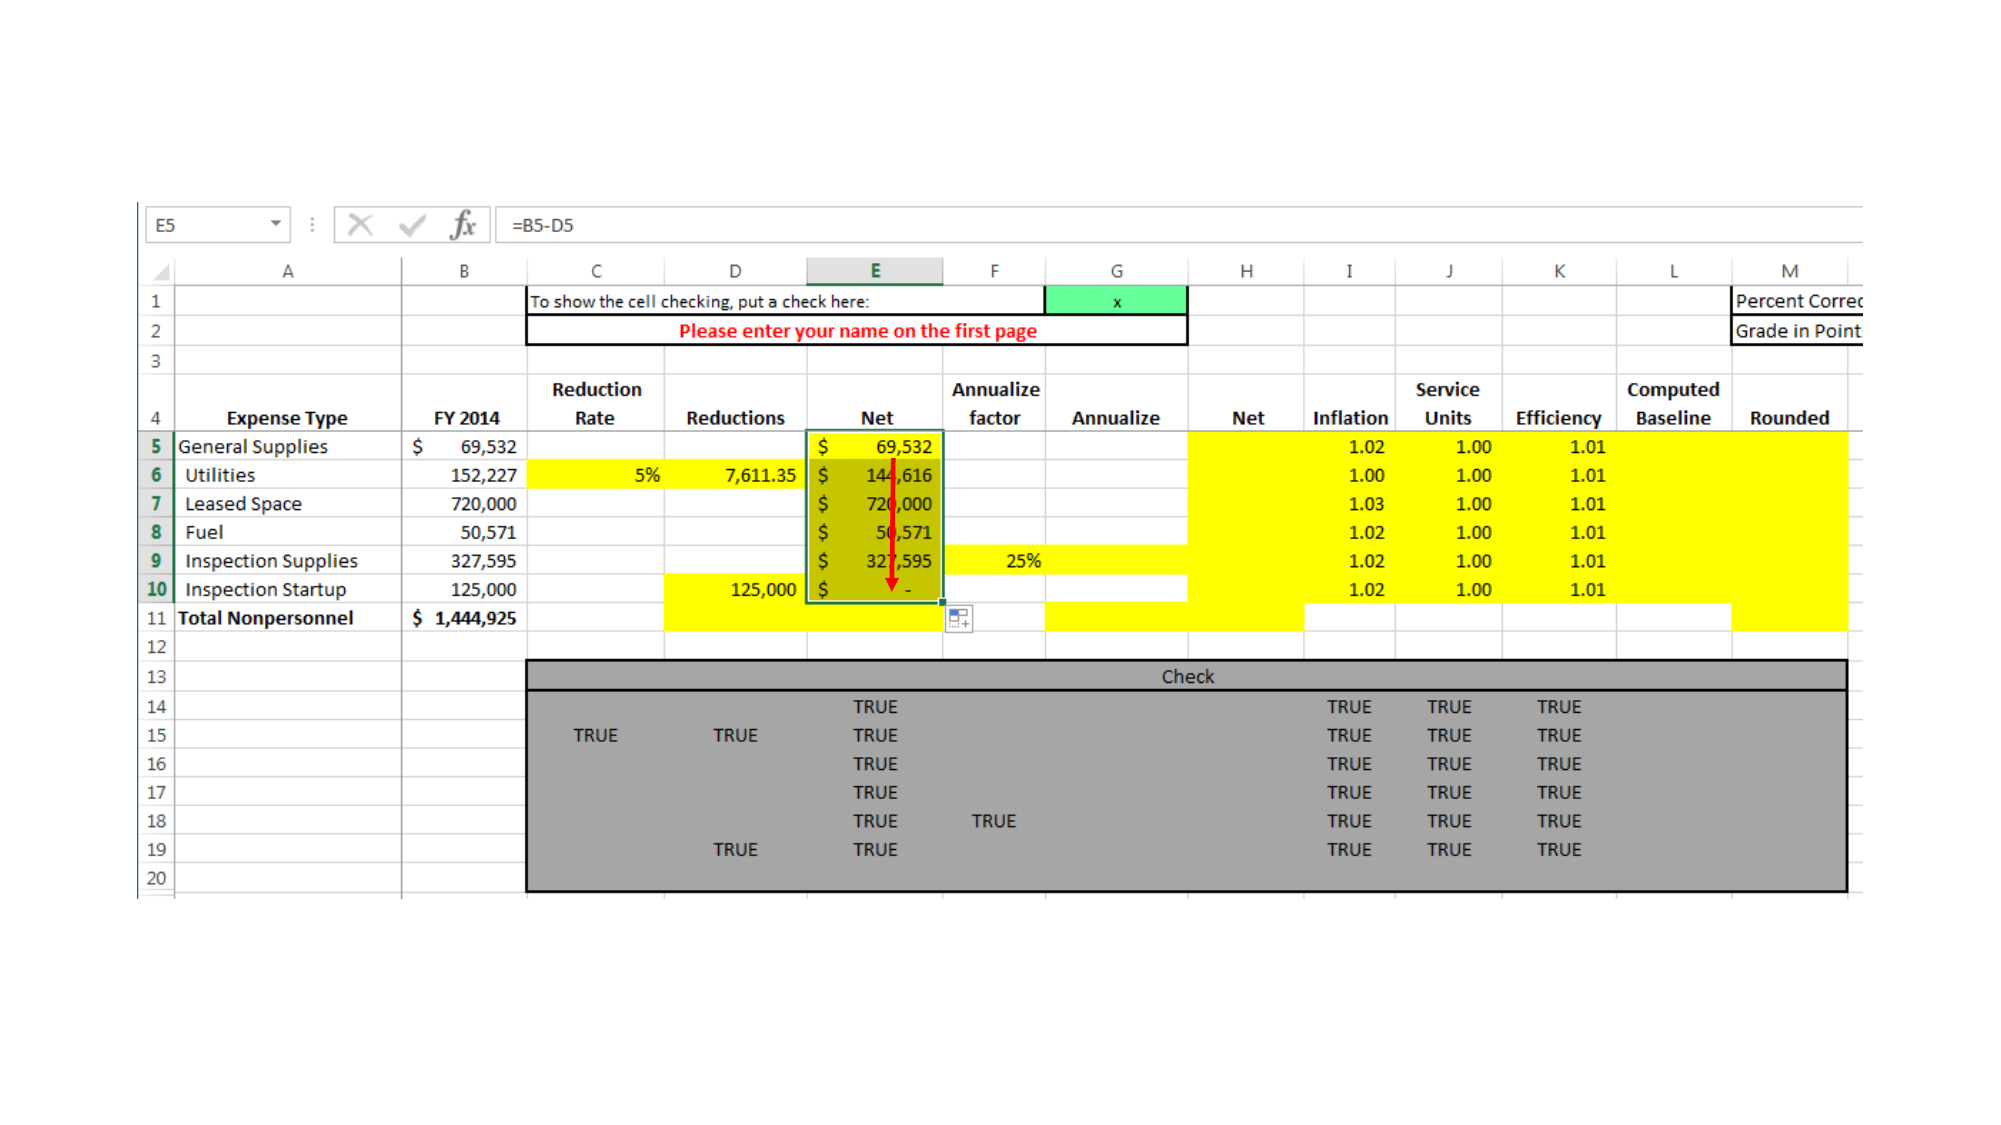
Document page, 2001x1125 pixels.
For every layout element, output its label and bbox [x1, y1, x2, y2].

list [137, 202, 1863, 899]
